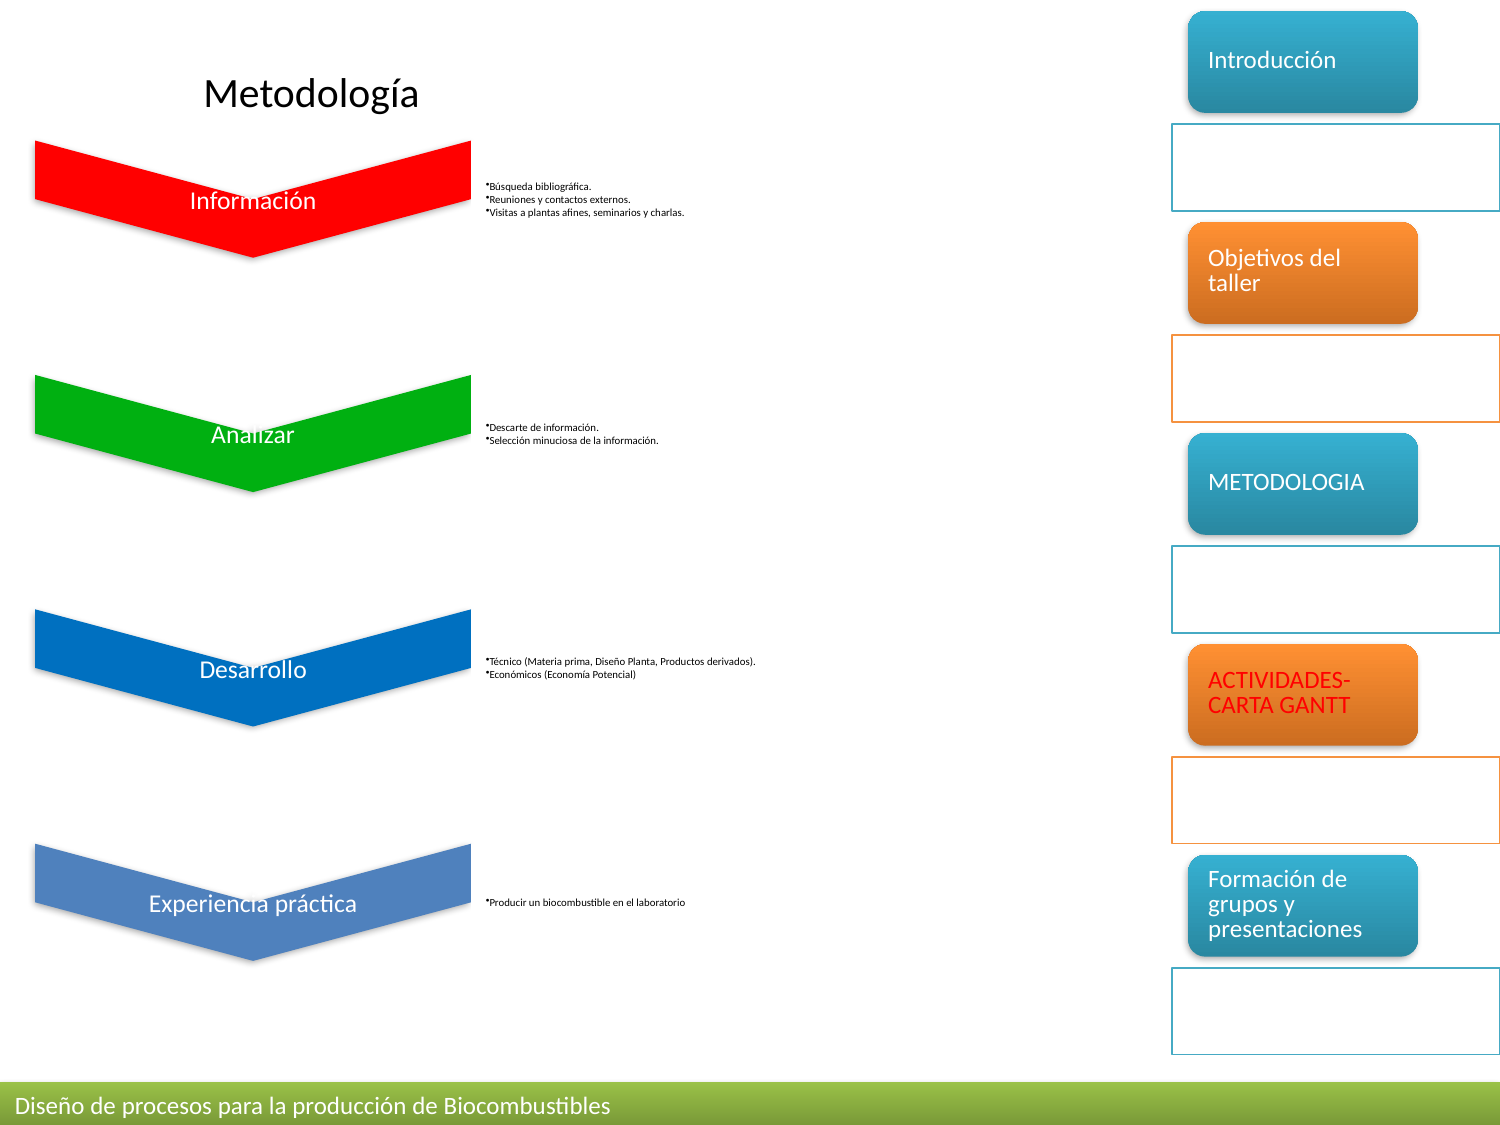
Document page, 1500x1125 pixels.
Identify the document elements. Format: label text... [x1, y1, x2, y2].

text_box Diseño de procesos para la producción de Biocombustibles [0, 1082, 1500, 1125]
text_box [34, 140, 1126, 962]
text_box Metodología [188, 58, 435, 124]
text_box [1171, 0, 1500, 1055]
